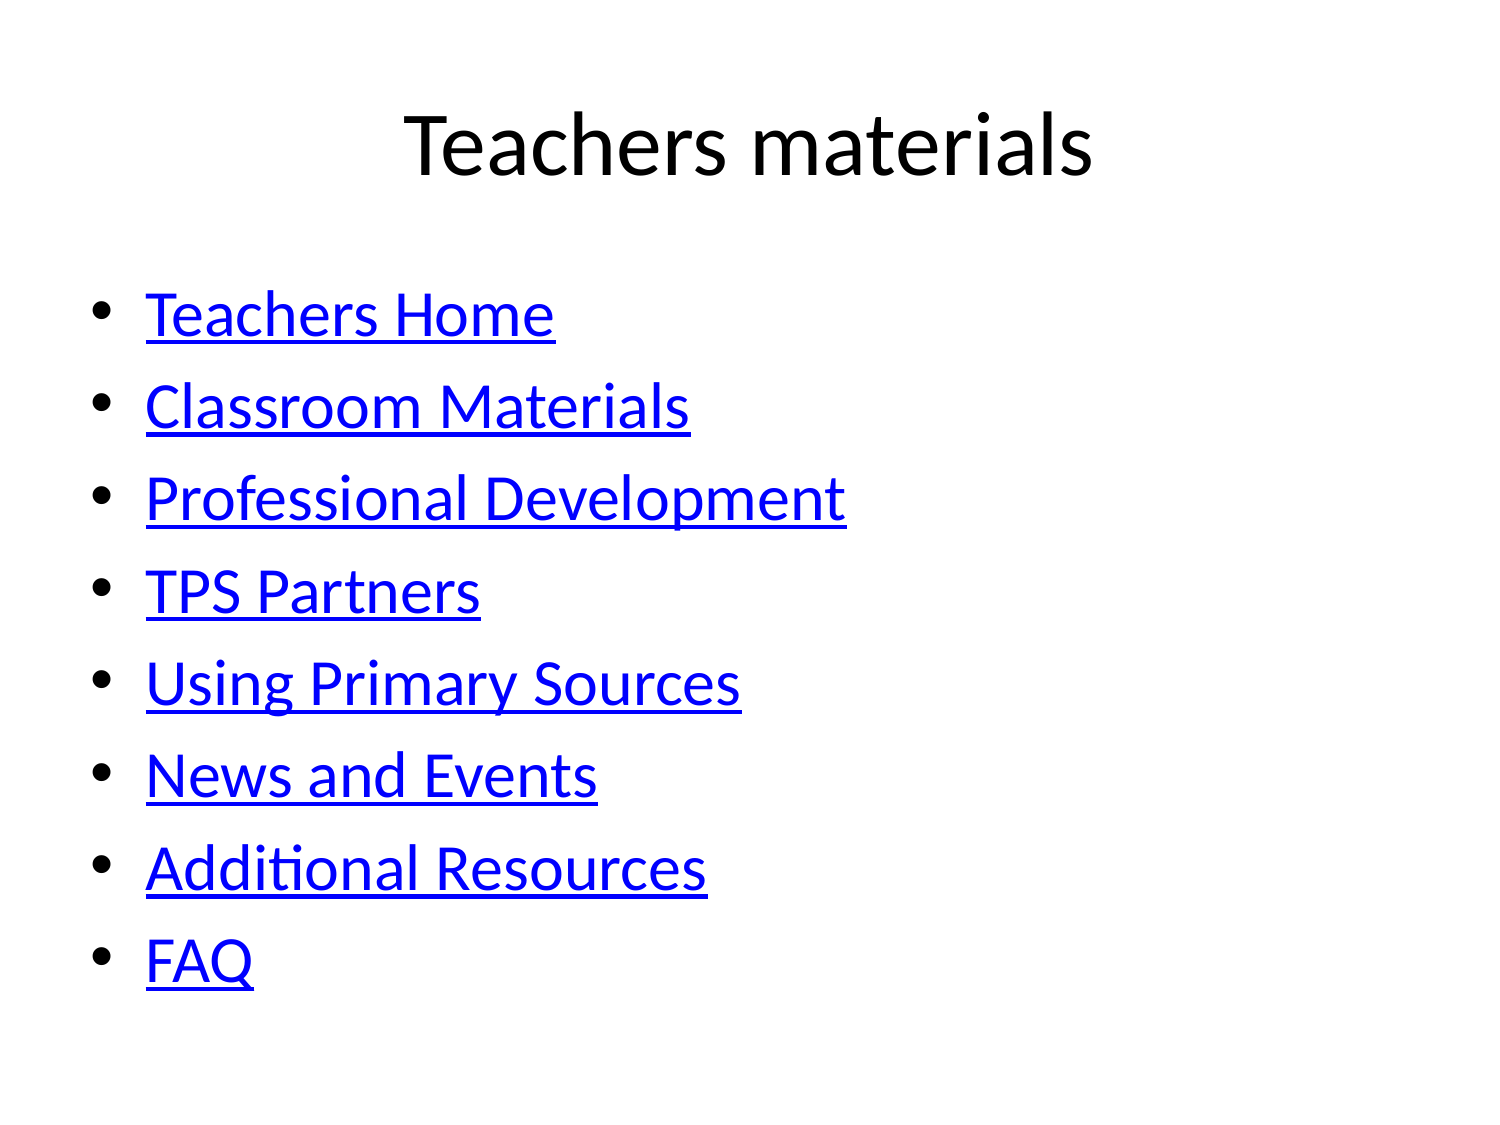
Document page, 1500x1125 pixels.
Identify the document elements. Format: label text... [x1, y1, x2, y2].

title Teachers materials [75, 45, 1425, 233]
list Teachers Home Classroom Materials Professional Development TPS Partners Using Primary Sources News and Events Additional Resources FAQ [75, 262, 1425, 1005]
